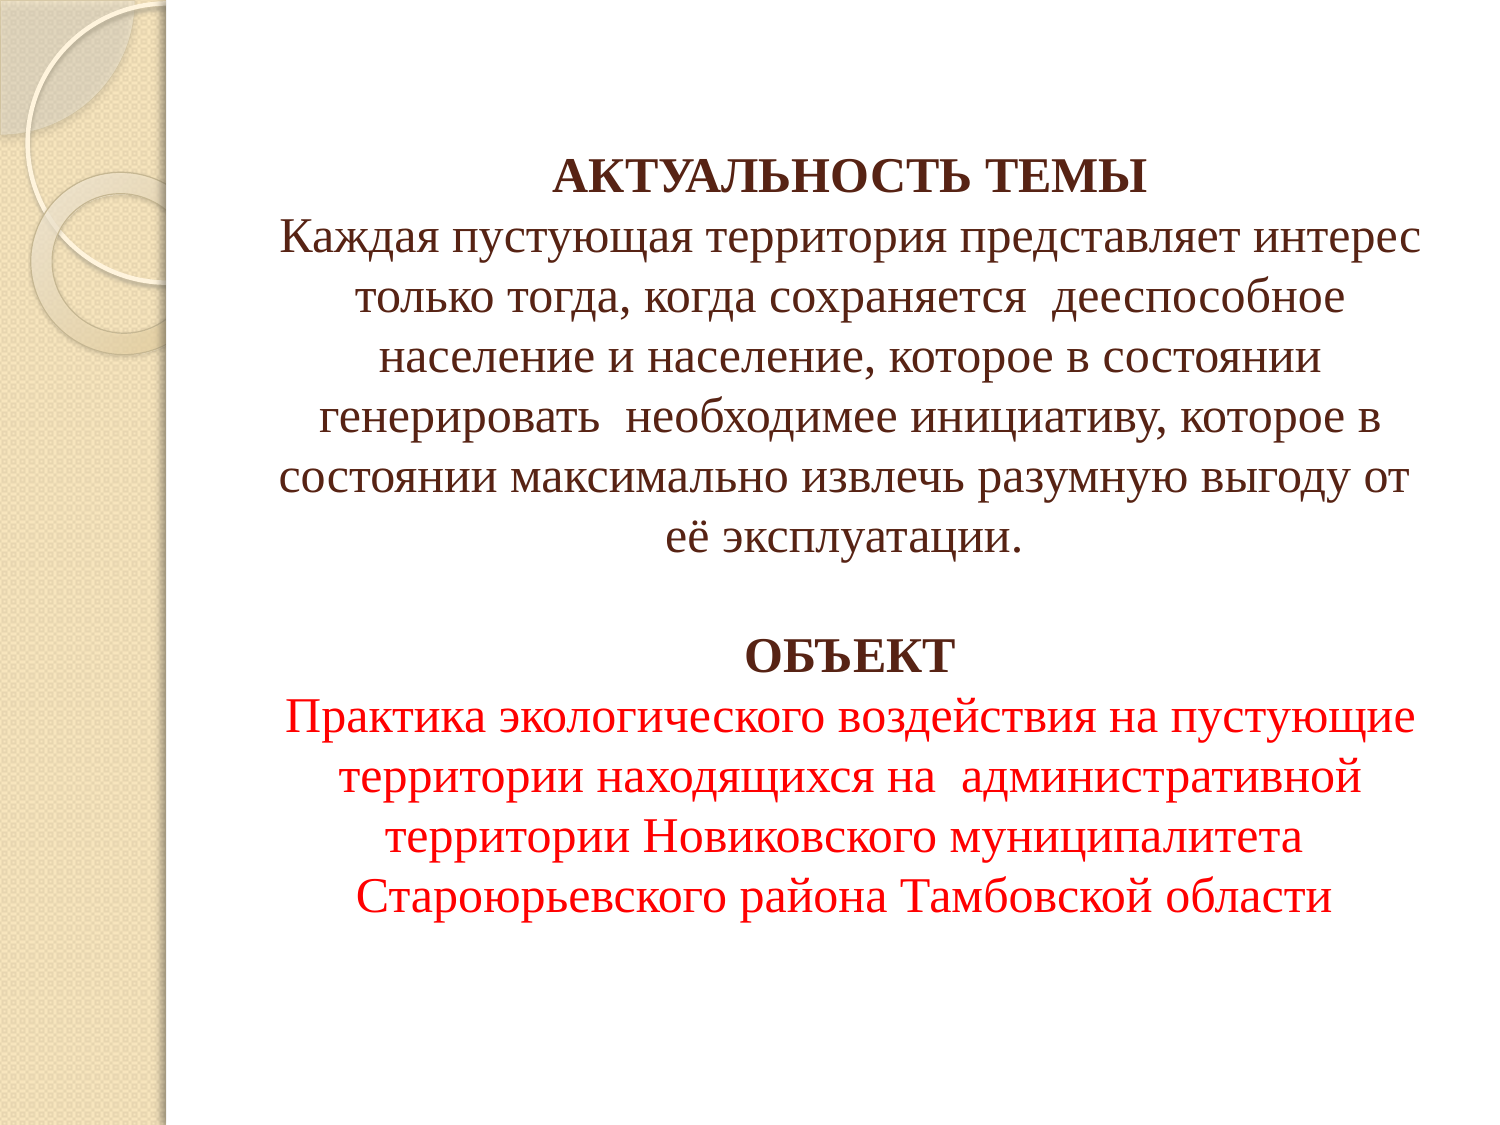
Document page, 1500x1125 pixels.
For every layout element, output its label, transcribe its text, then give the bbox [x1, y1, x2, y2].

title АКТУАЛЬНОСТЬ ТЕМЫ Каждая пустующая территория представляет интерес только тогда, когда сохраняется дееспособное население и население, которое в состоянии генерировать необходимее инициативу, которое в состоянии максимально извлечь разумную выгоду от её эксплуатации. ОБЪЕКТ Практика экологического воздействия на пустующие территории находящихся на административной территории Новиковского муниципалитета Староюрьевского района Тамбовской области [235, 45, 1466, 1020]
